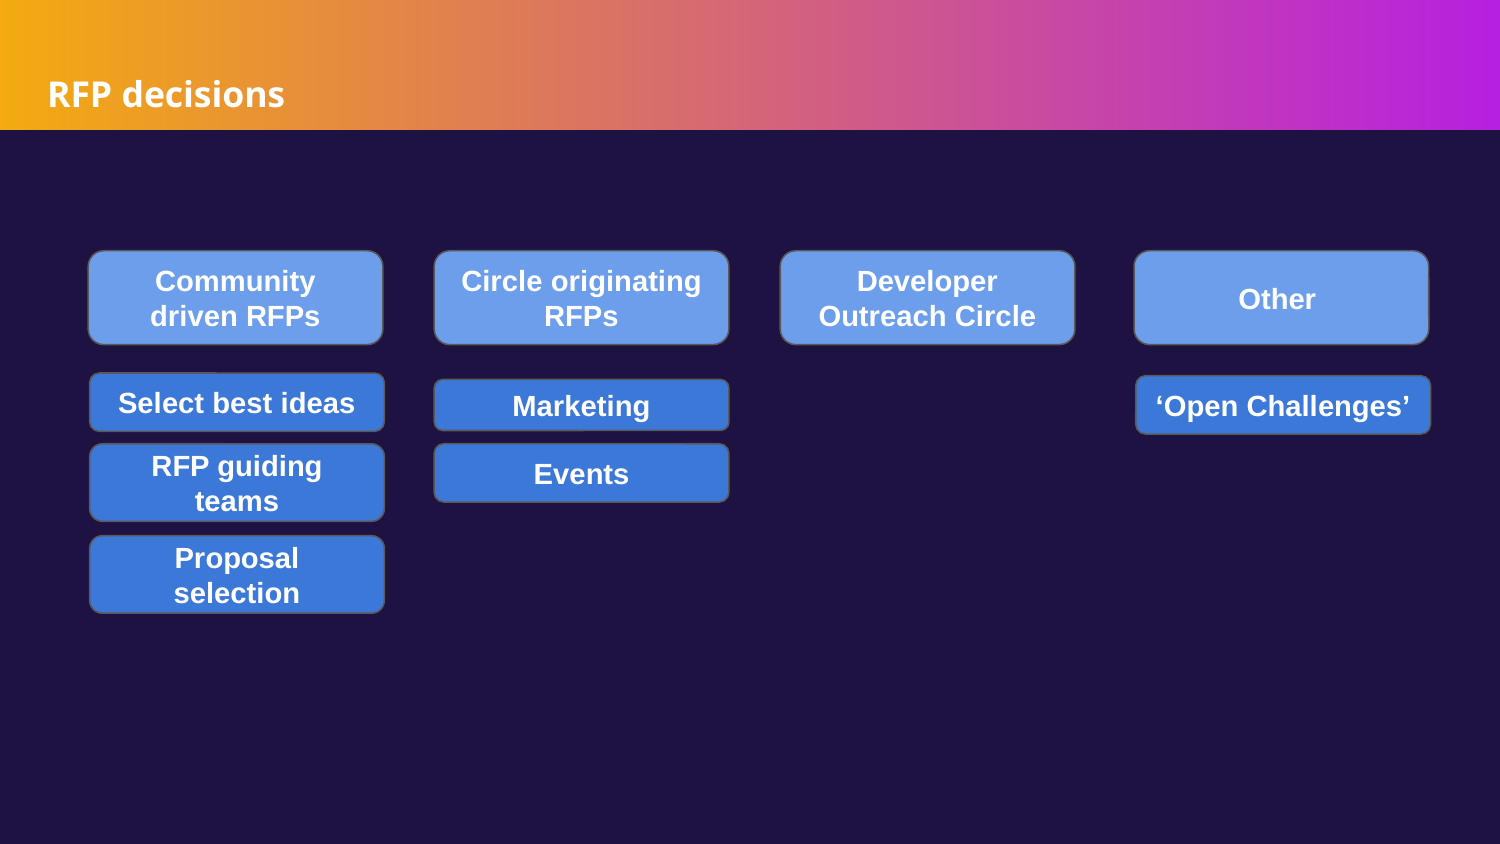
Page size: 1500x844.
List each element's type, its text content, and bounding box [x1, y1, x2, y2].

text_box [0, 0, 1500, 130]
text_box Community driven RFPs [88, 250, 383, 345]
text_box Other [1134, 250, 1429, 345]
text_box Select best ideas [89, 372, 385, 432]
text_box Proposal selection [89, 535, 385, 614]
text_box Developer Outreach Circle [780, 250, 1075, 345]
text_box RFP guiding teams [89, 443, 385, 522]
text_box ‘Open Challenges’ [1135, 375, 1431, 435]
text_box Marketing [434, 379, 729, 431]
title RFP decisions [32, 35, 1430, 130]
text_box Circle originating RFPs [434, 250, 729, 345]
text_box Events [434, 443, 729, 503]
